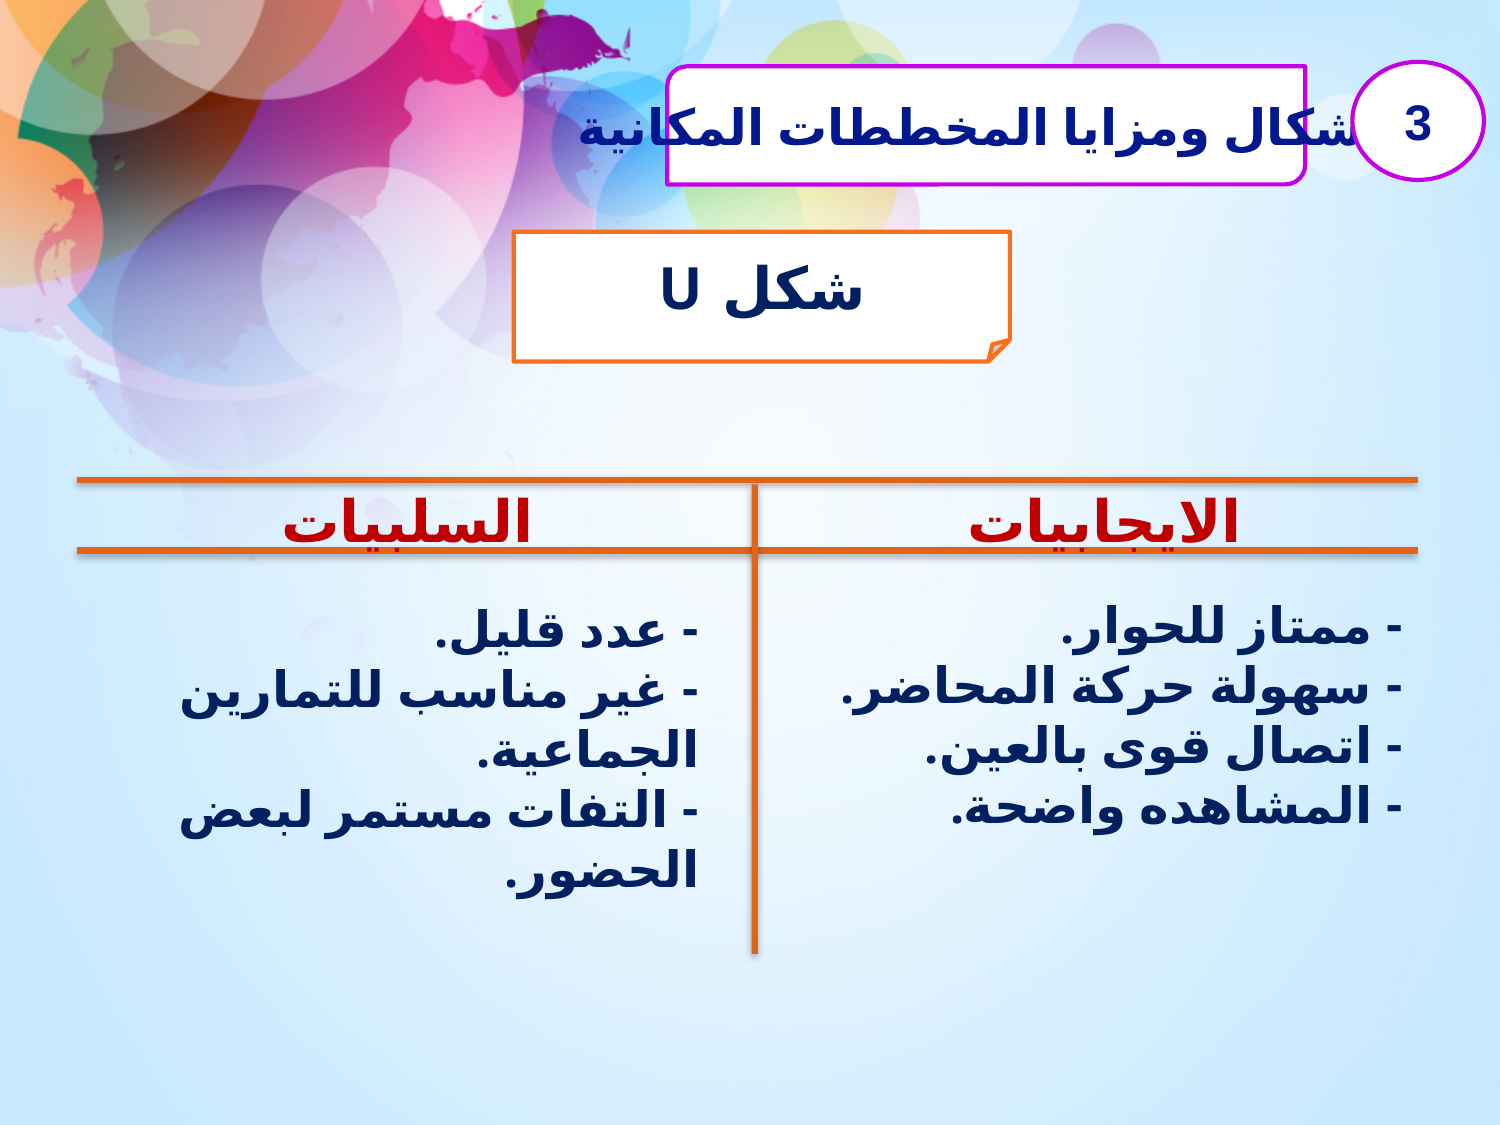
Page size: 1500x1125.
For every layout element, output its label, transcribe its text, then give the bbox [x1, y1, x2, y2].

text_box السلبيات [206, 558, 609, 562]
text_box 3 [1350, 59, 1487, 183]
text_box شكل U [511, 229, 1012, 364]
text_box الايجابيات [903, 489, 1306, 549]
text_box - عدد قليل. - غير مناسب للتمارين الجماعية. - التفات مستمر لبعض الحضور. [81, 589, 715, 905]
text_box الايجابيات [903, 558, 1306, 562]
text_box - ممتاز للحوار. - سهولة حركة المحاضر. - اتصال قوى بالعين. - المشاهده واضحة. [785, 586, 1419, 841]
text_box السلبيات [206, 489, 609, 549]
text_box اشكال ومزايا المخططات المكانية [665, 64, 1308, 187]
picture [0, 0, 1500, 1125]
